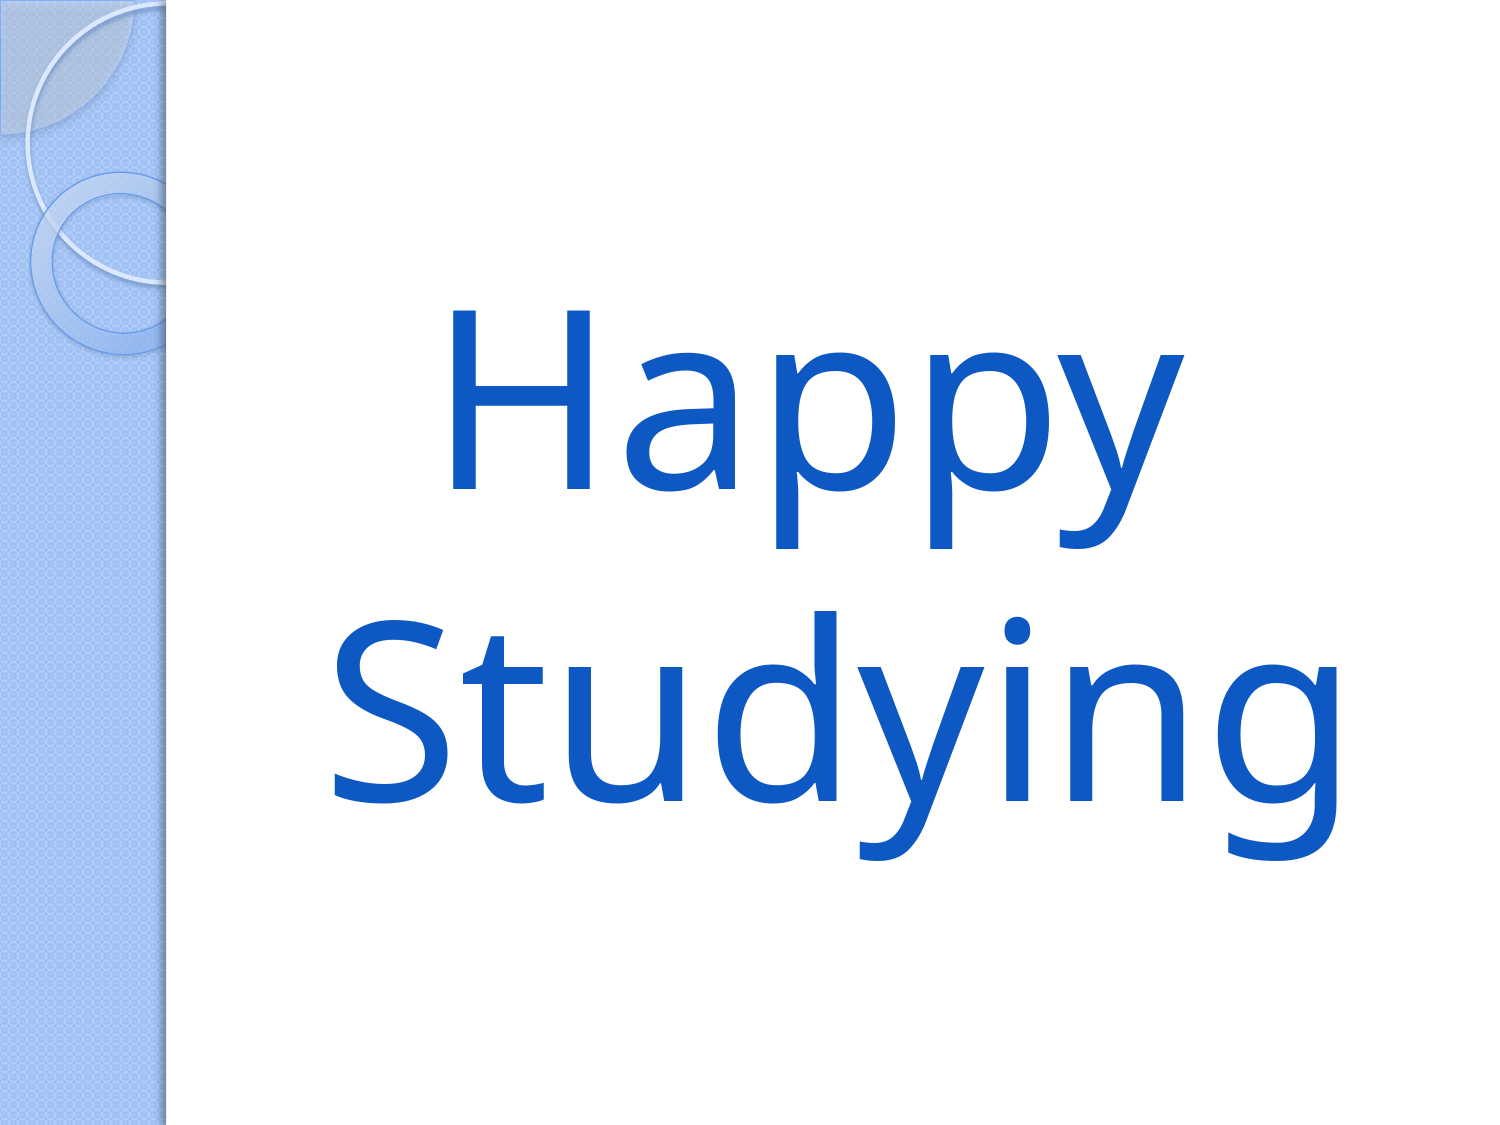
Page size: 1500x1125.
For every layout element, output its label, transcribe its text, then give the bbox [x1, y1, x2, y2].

list Happy Studying [218, 231, 1449, 1020]
